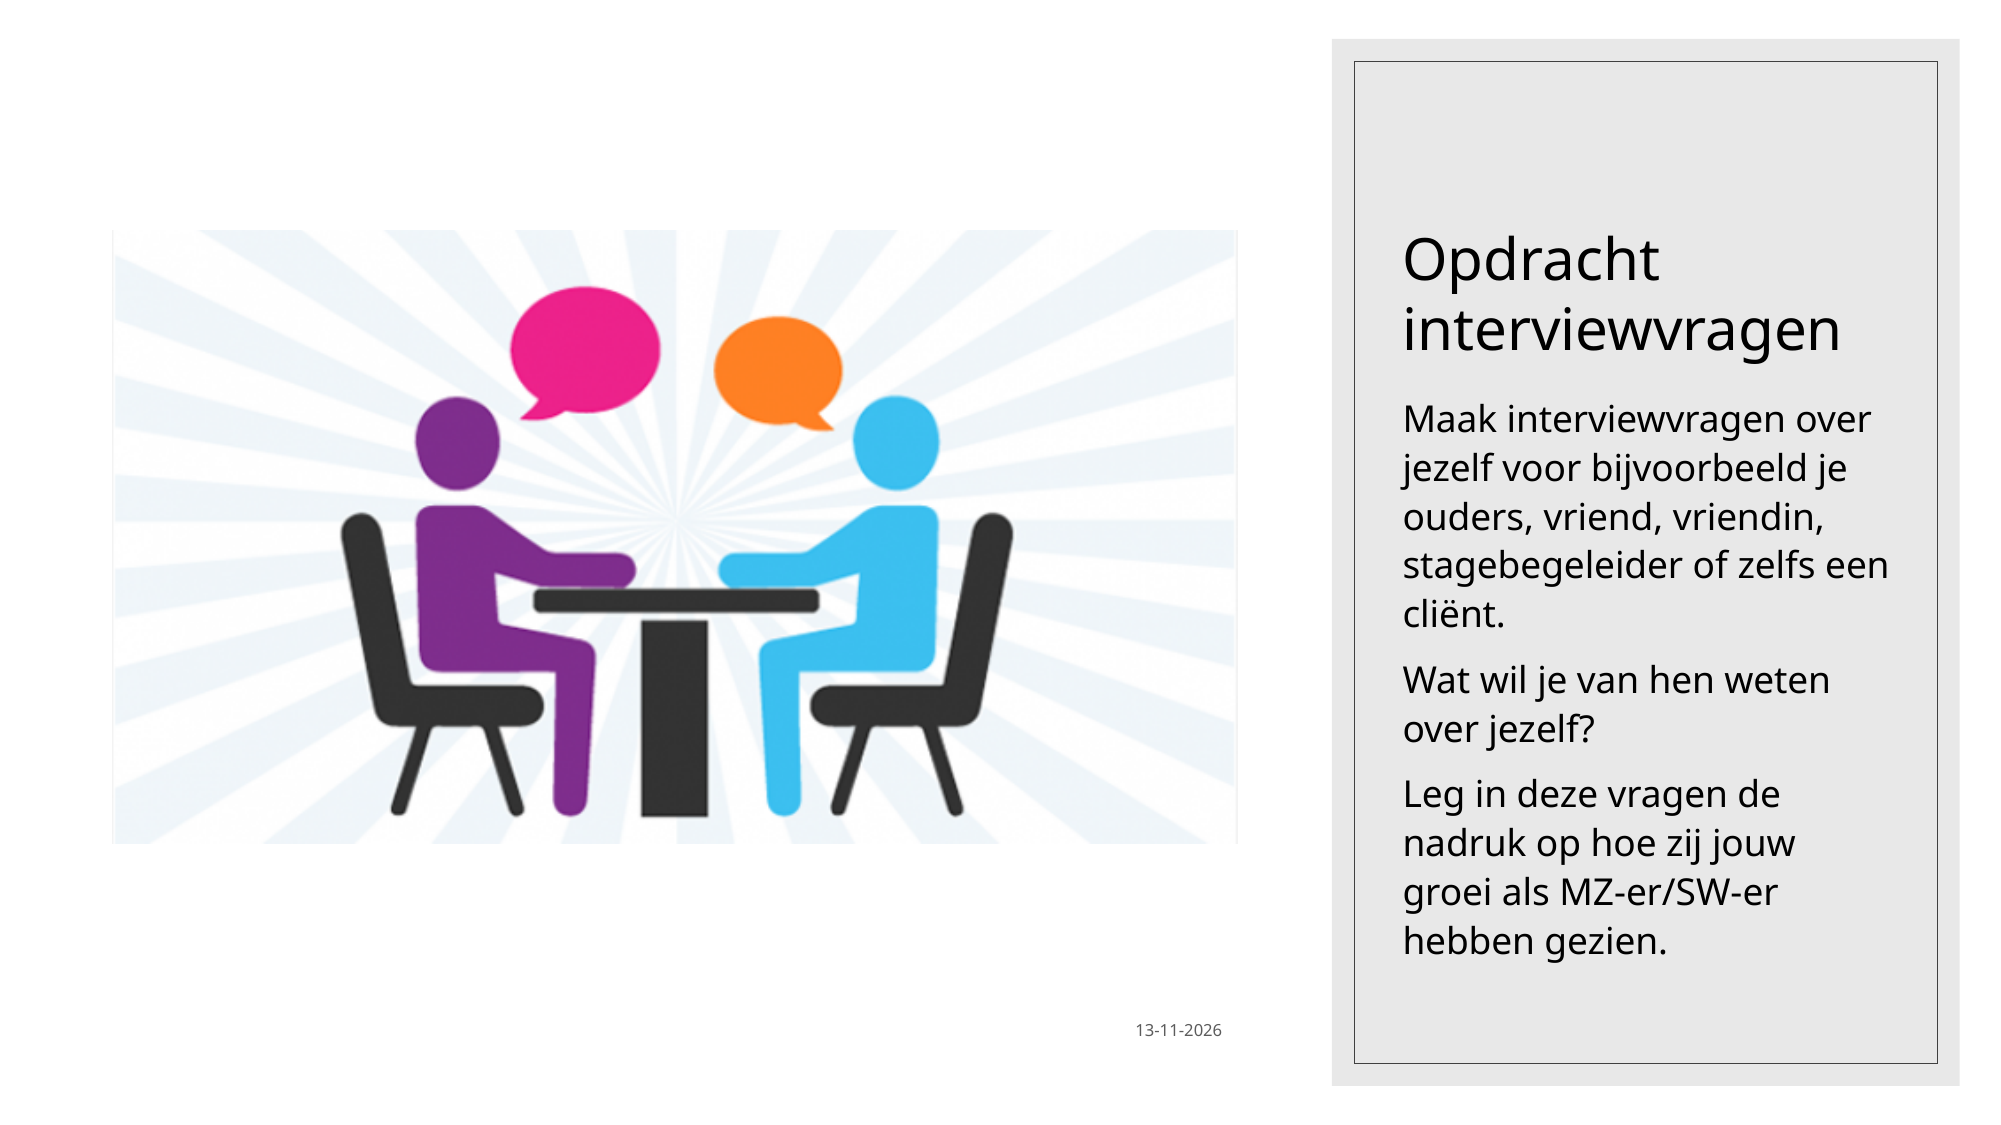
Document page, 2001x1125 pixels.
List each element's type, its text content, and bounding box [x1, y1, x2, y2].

title Opdracht interviewvragen [1387, 99, 1907, 370]
picture [112, 230, 1238, 844]
list Maak interviewvragen over jezelf voor bijvoorbeeld je ouders, vriend, vriendin, stagebegeleider of zelfs een cliënt. Wat wil je van hen weten over jezelf? Leg in deze vragen de nadruk op hoe zij jouw groei als MZ-er/SW-er hebben gezien. [1387, 383, 1907, 975]
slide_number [916, 990, 1238, 1050]
